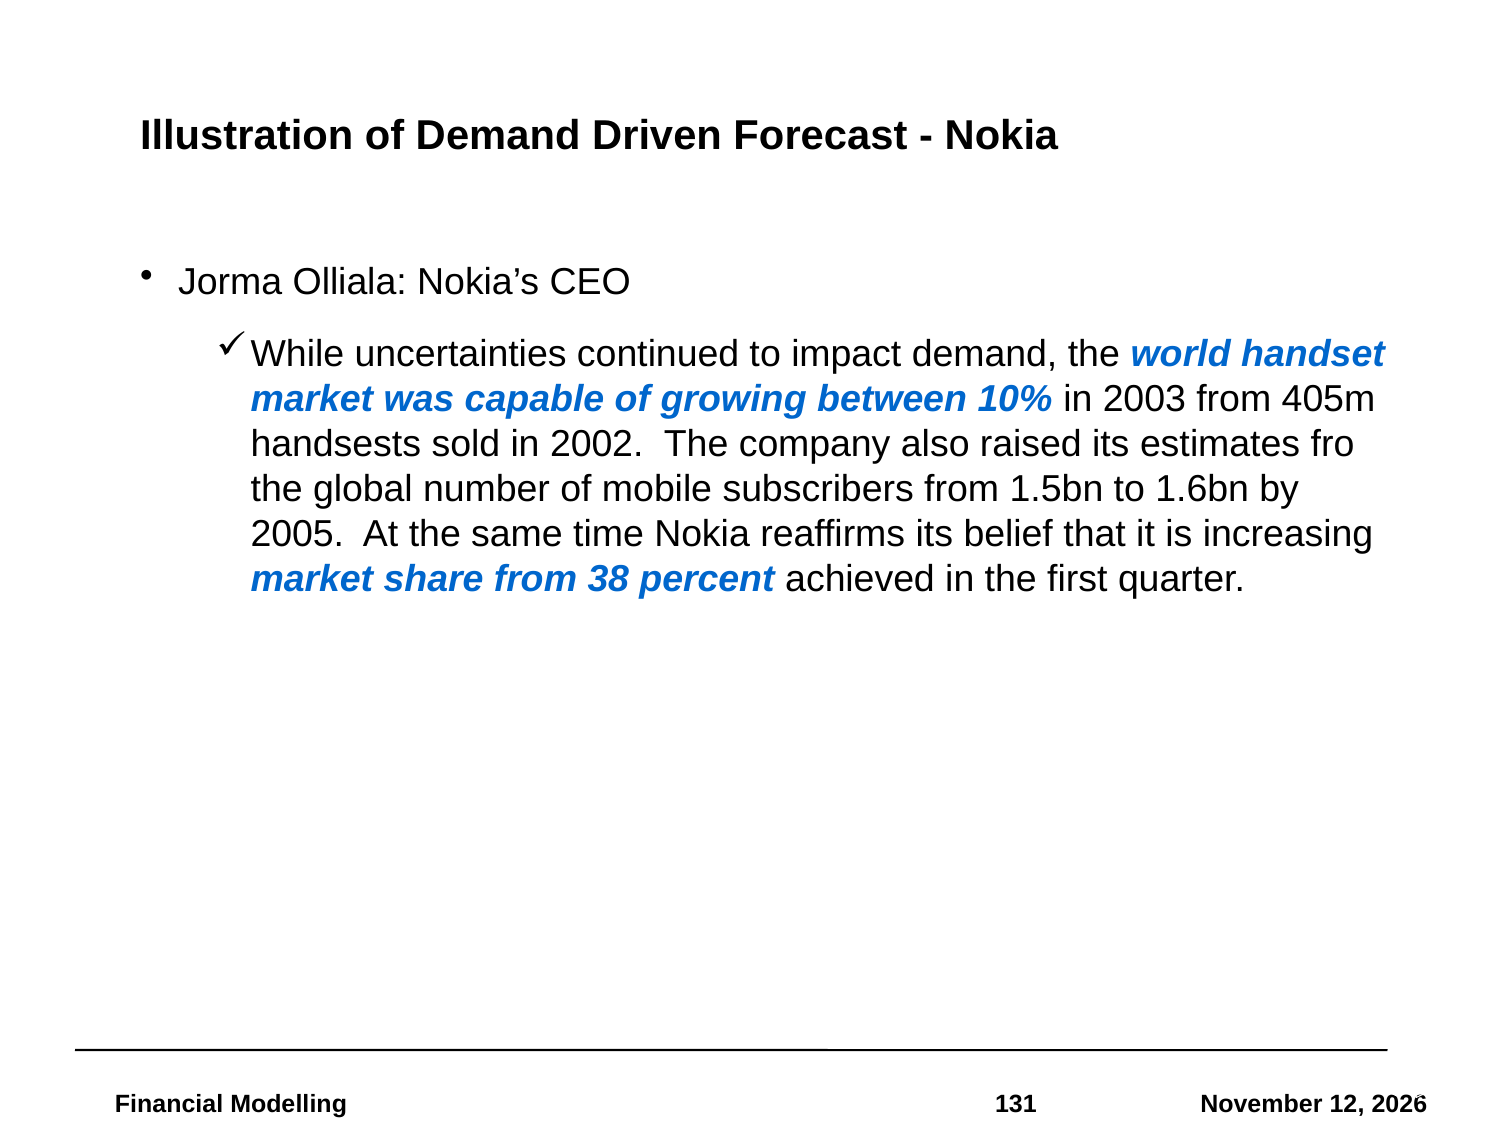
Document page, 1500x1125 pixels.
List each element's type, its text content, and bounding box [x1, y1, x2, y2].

list Jorma Olliala: Nokia’s CEO While uncertainties continued to impact demand, the world handset market was capable of growing between 10% in 2003 from 405m handsests sold in 2002. The company also raised its estimates fro the global number of mobile subscribers from 1.5bn to 1.6bn by 2005. At the same time Nokia reaffirms its belief that it is increasing market share from 38 percent achieved in the first quarter. [124, 249, 1413, 1001]
title Illustration of Demand Driven Forecast - Nokia [124, 99, 1413, 226]
